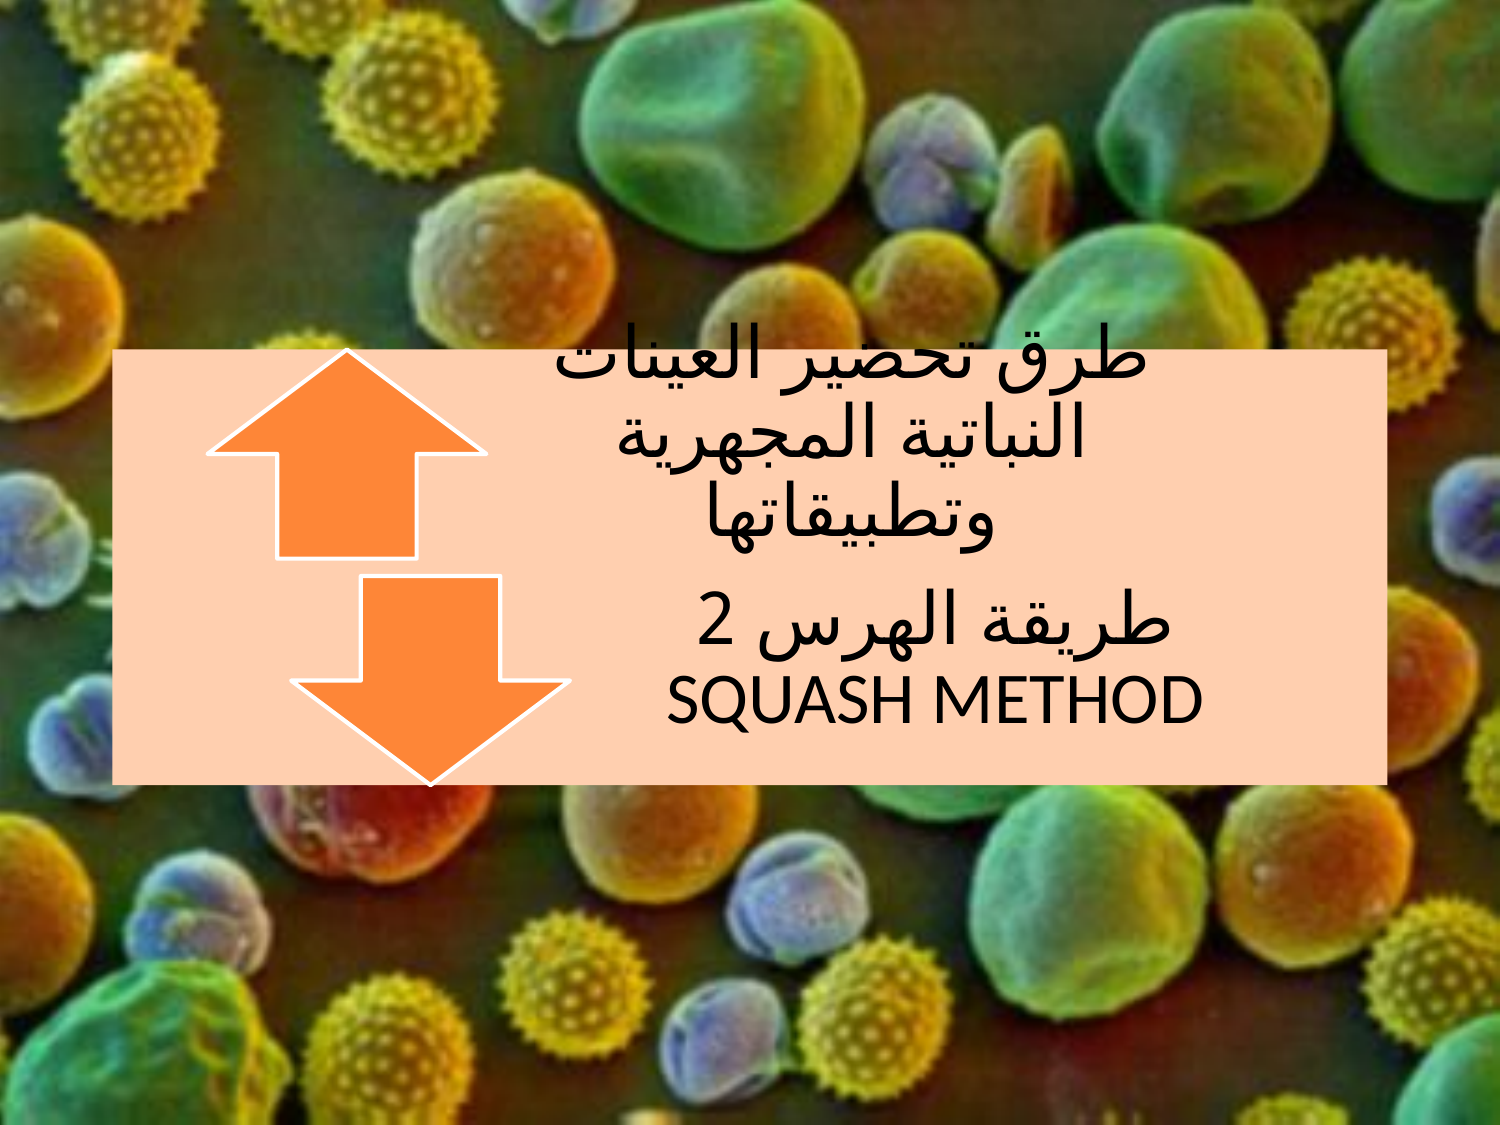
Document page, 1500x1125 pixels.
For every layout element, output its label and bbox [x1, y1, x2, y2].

text_box [112, 349, 1388, 786]
picture [0, 0, 1500, 1125]
